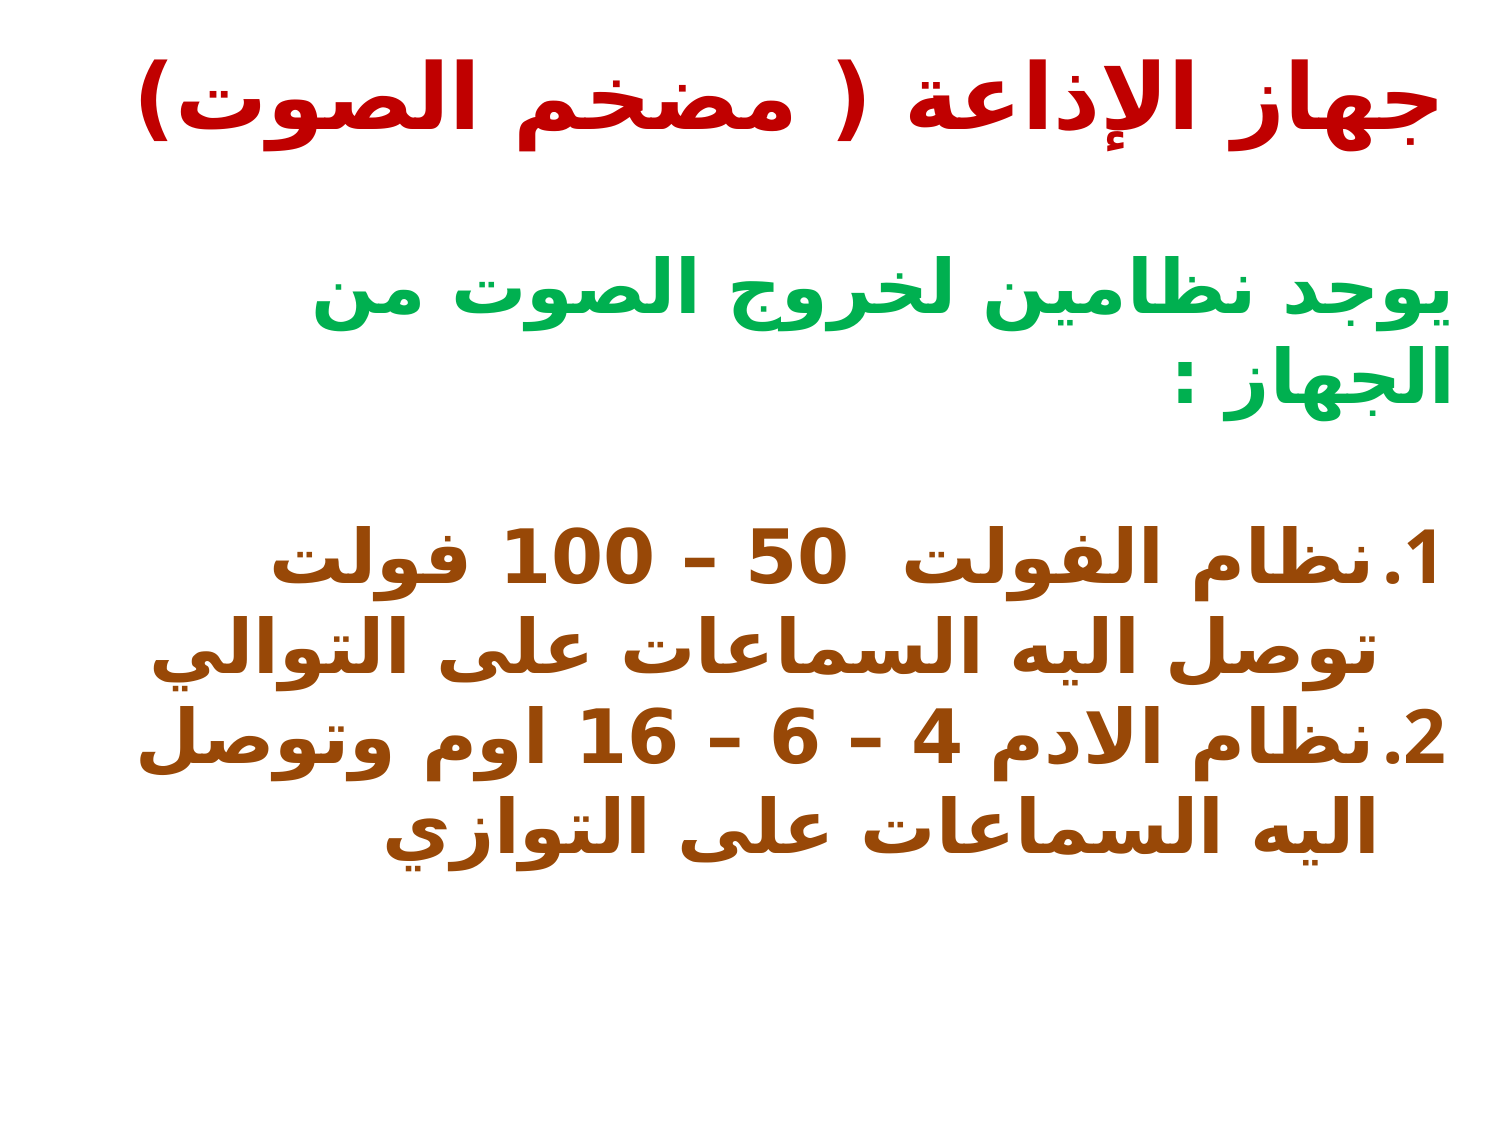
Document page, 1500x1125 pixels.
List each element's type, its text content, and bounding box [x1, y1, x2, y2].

text_box جهاز الإذاعة ( مضخم الصوت) يوجد نظامين لخروج الصوت من الجهاز : نظام الفولت 50 – 100 فولت توصل اليه السماعات على التوالي نظام الادم 4 – 6 – 16 اوم وتوصل اليه السماعات على التوازي [110, 30, 1471, 936]
